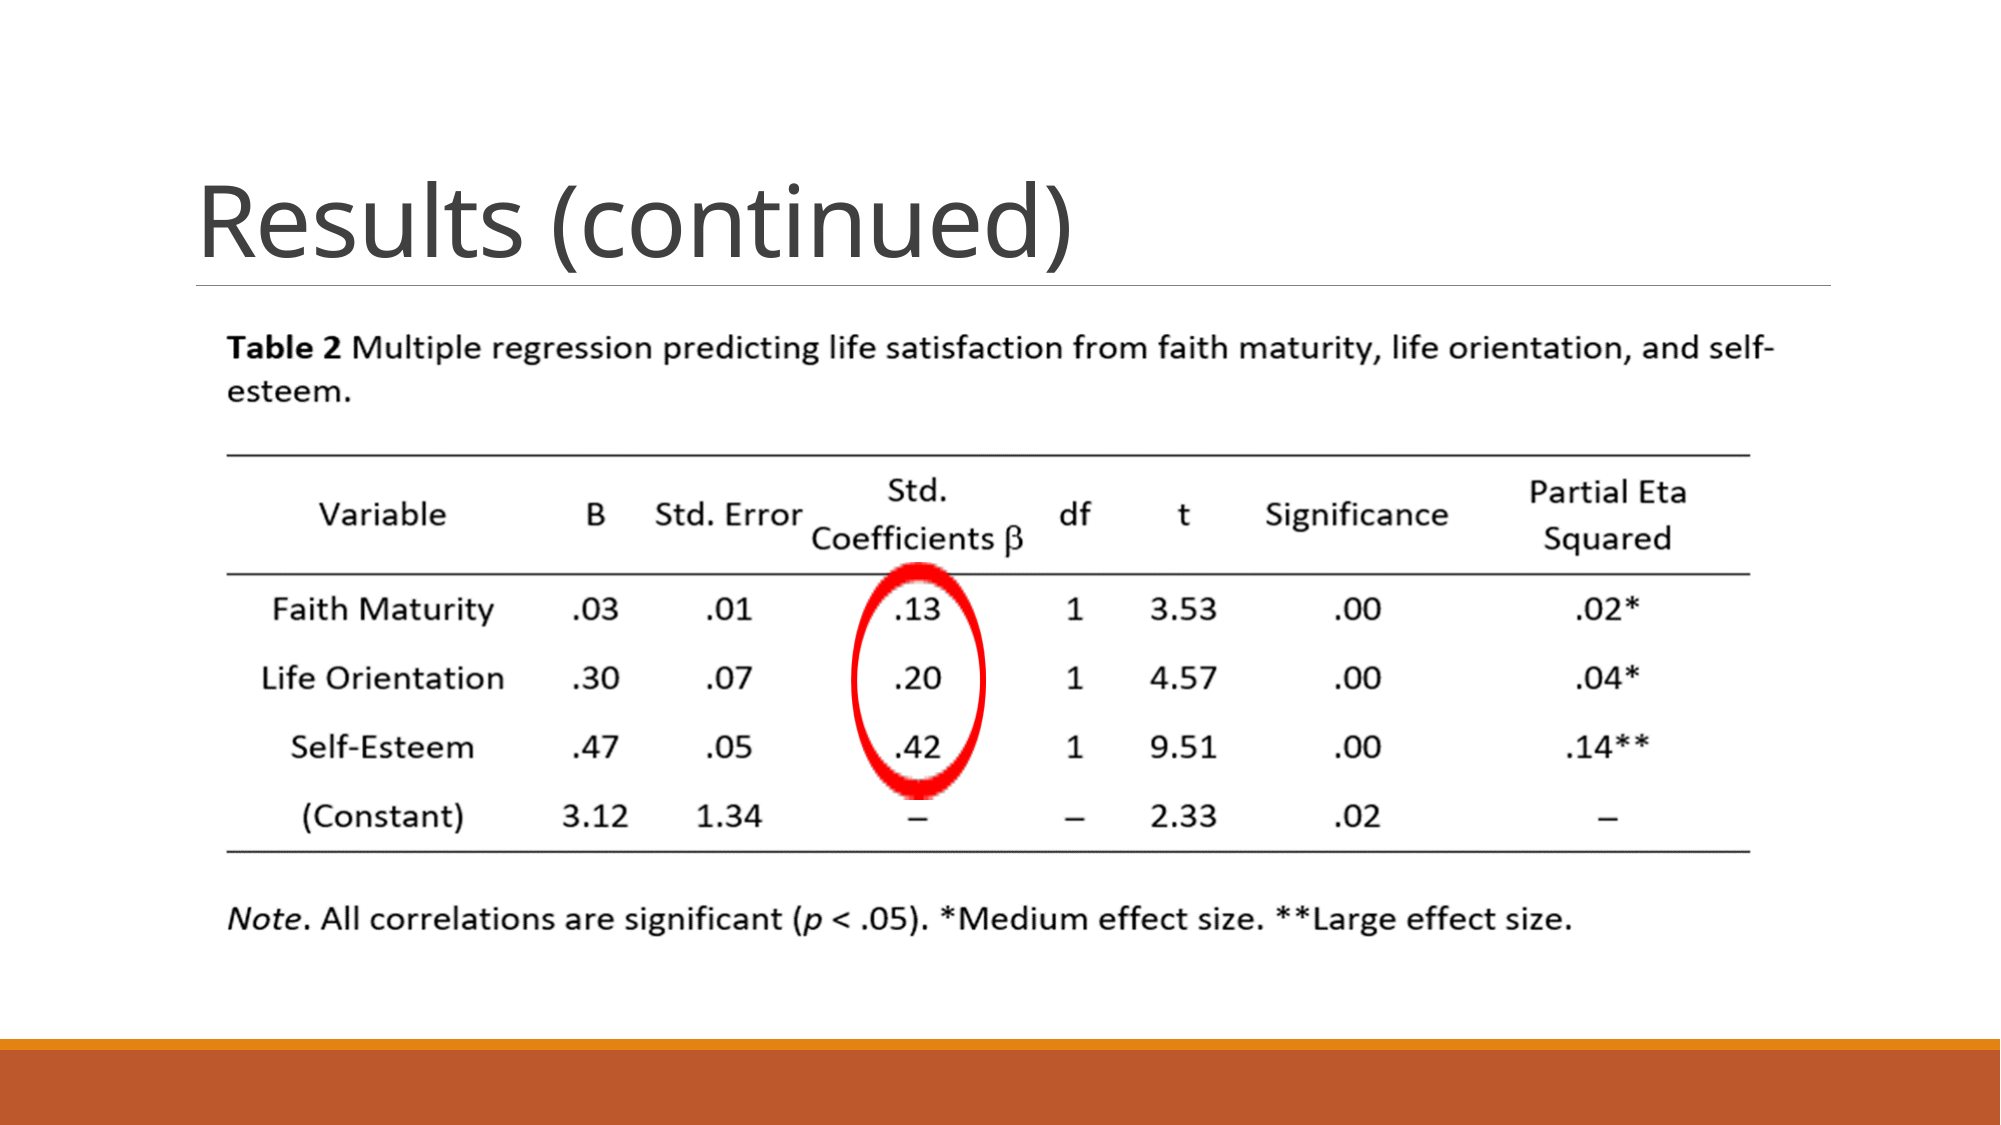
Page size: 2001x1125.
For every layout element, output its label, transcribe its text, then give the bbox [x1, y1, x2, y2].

picture [197, 303, 1813, 973]
title Results (continued) [180, 47, 1830, 285]
